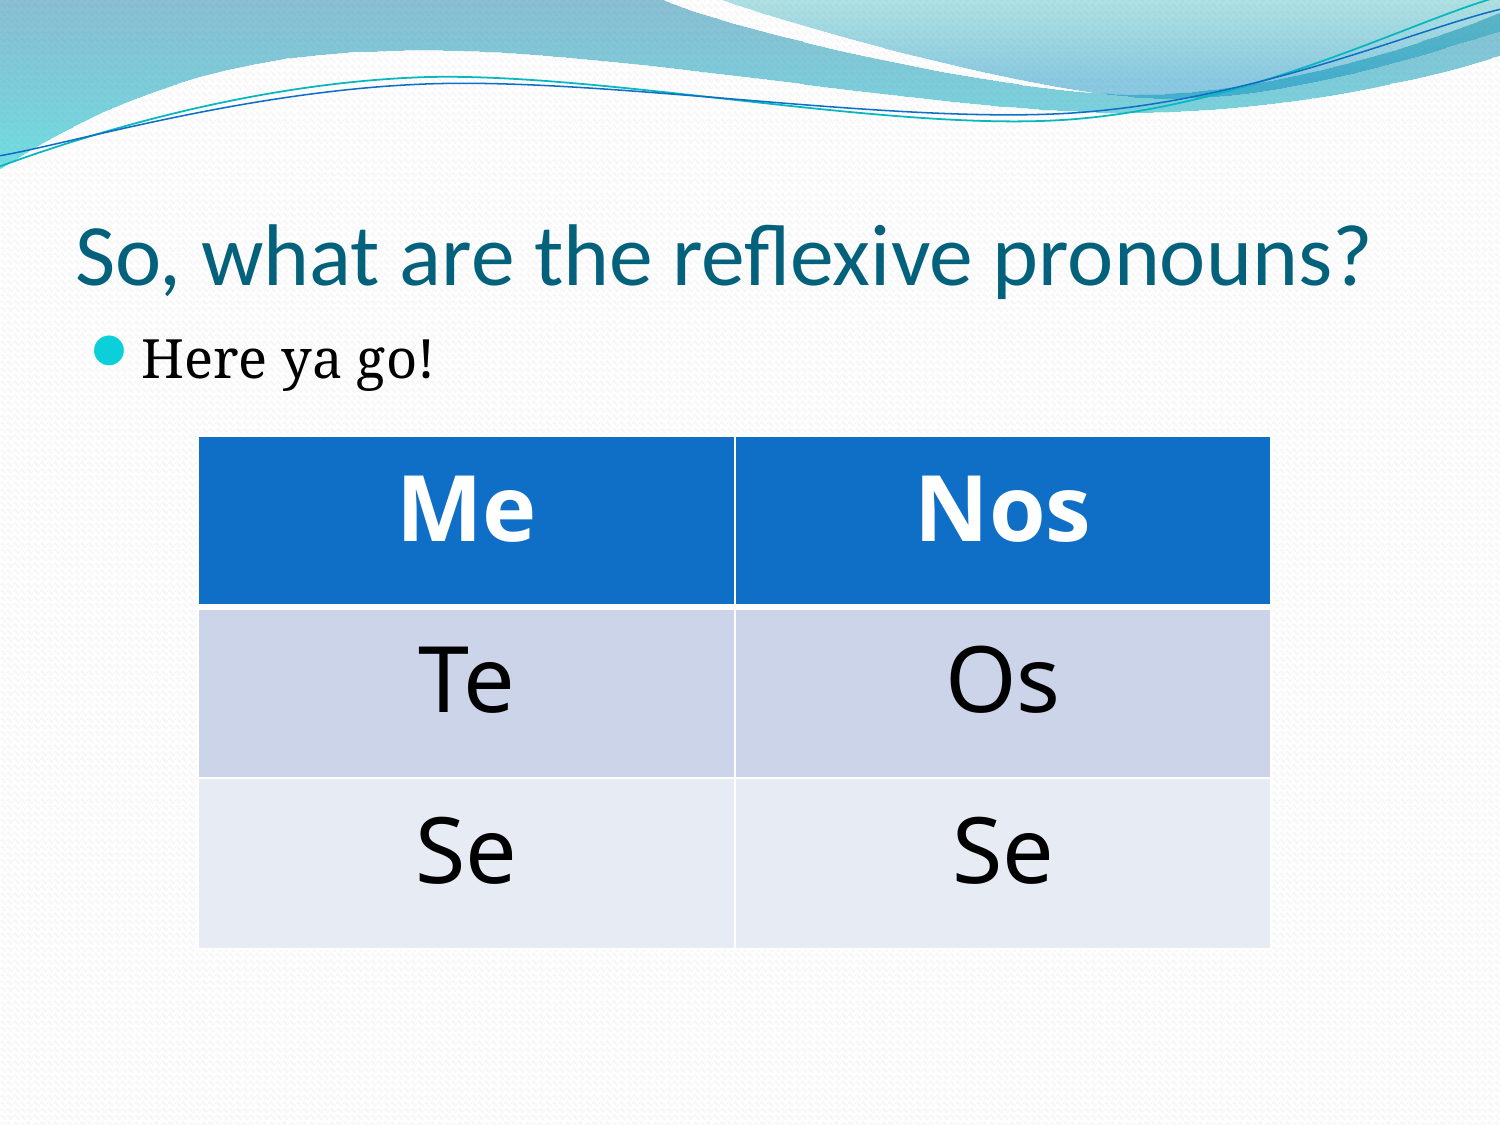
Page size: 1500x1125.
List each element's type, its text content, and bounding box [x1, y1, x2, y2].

table_cell Os [736, 610, 1270, 777]
table_cell Te [199, 610, 734, 777]
table_cell Se [736, 779, 1270, 948]
table_header Me [199, 437, 734, 604]
table_header Nos [736, 437, 1270, 604]
title So, what are the reflexive pronouns? [75, 115, 1425, 303]
table_cell Se [199, 779, 734, 948]
list Here ya go! [75, 317, 1425, 1038]
